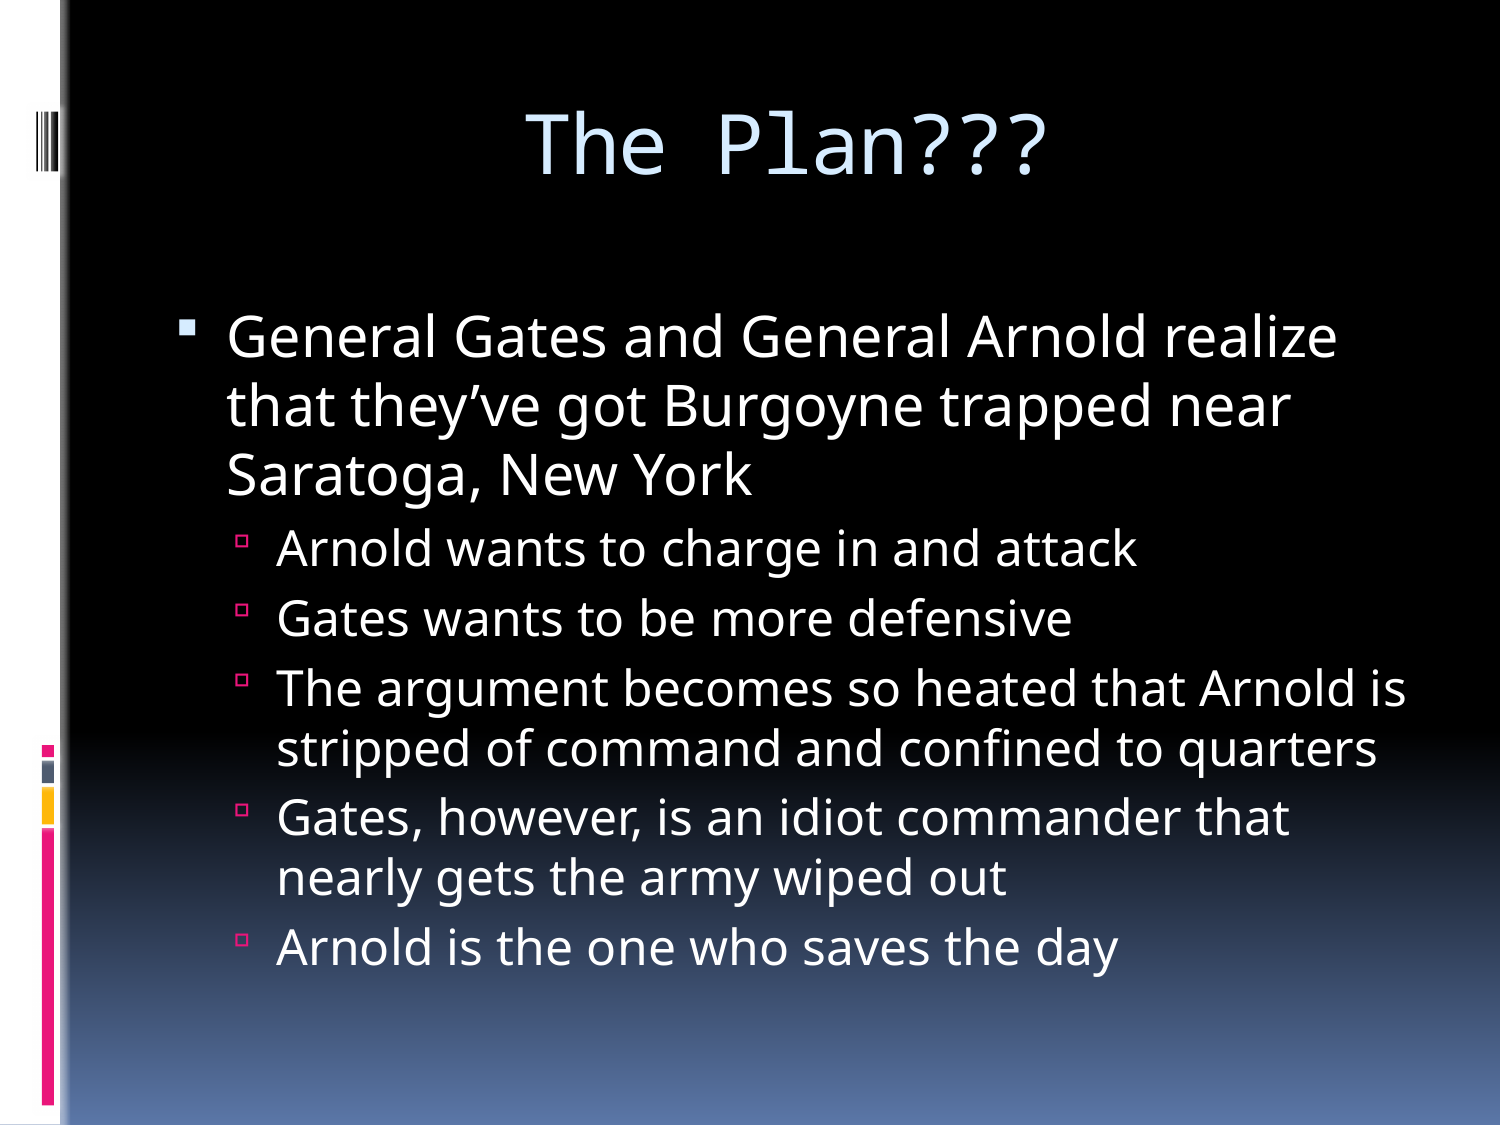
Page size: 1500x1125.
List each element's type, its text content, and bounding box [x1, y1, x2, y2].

list General Gates and General Arnold realize that they’ve got Burgoyne trapped near Saratoga, New York Arnold wants to charge in and attack Gates wants to be more defensive The argument becomes so heated that Arnold is stripped of command and confined to quarters Gates, however, is an idiot commander that nearly gets the army wiped out Arnold is the one who saves the day [150, 292, 1425, 1043]
title The Plan??? [150, 83, 1425, 234]
